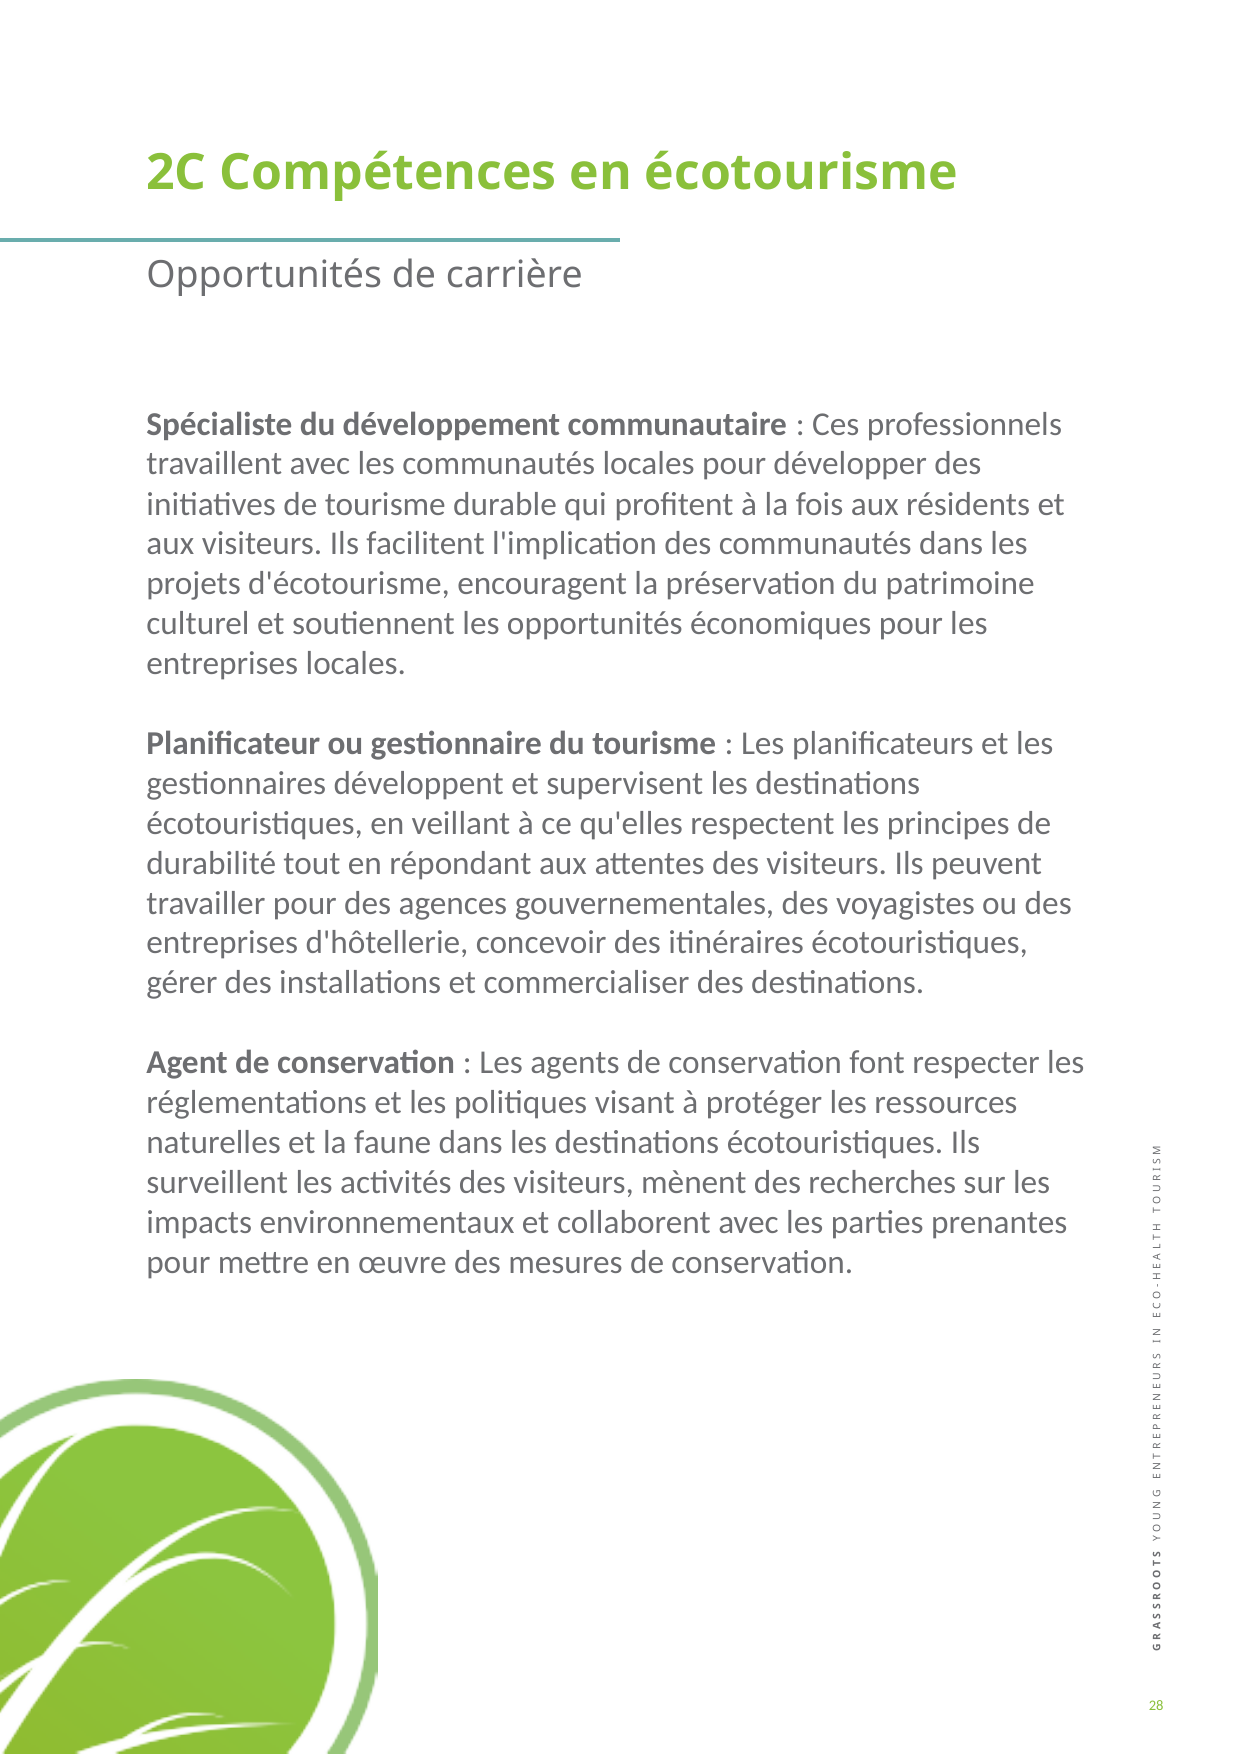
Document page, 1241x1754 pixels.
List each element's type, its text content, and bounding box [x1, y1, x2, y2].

slide_number 28 [1125, 1666, 1187, 1743]
list 2C Compétences en écotourisme [131, 132, 1109, 242]
list Opportunités de carrière [131, 242, 1109, 371]
list Spécialiste du développement communautaire : Ces professionnels travaillent avec les communautés locales pour développer des initiatives de tourisme durable qui profitent à la fois aux résidents et aux visiteurs. Ils facilitent l'implication des communautés dans les projets d'écotourisme, encouragent la préservation du patrimoine culturel et soutiennent les opportunités économiques pour les entreprises locales. Planificateur ou gestionnaire du tourisme : Les planificateurs et les gestionnaires développent et supervisent les destinations écotouristiques, en veillant à ce qu'elles respectent les principes de durabilité tout en répondant aux attentes des visiteurs. Ils peuvent travailler pour des agences gouvernementales, des voyagistes ou des entreprises d'hôtellerie, concevoir des itinéraires écotouristiques, gérer des installations et commercialiser des destinations. Agent de conservation : Les agents de conservation font respecter les réglementations et les politiques visant à protéger les ressources naturelles et la faune dans les destinations écotouristiques. Ils surveillent les activités des visiteurs, mènent des recherches sur les impacts environnementaux et collaborent avec les parties prenantes pour mettre en œuvre des mesures de conservation. [131, 394, 1109, 1609]
